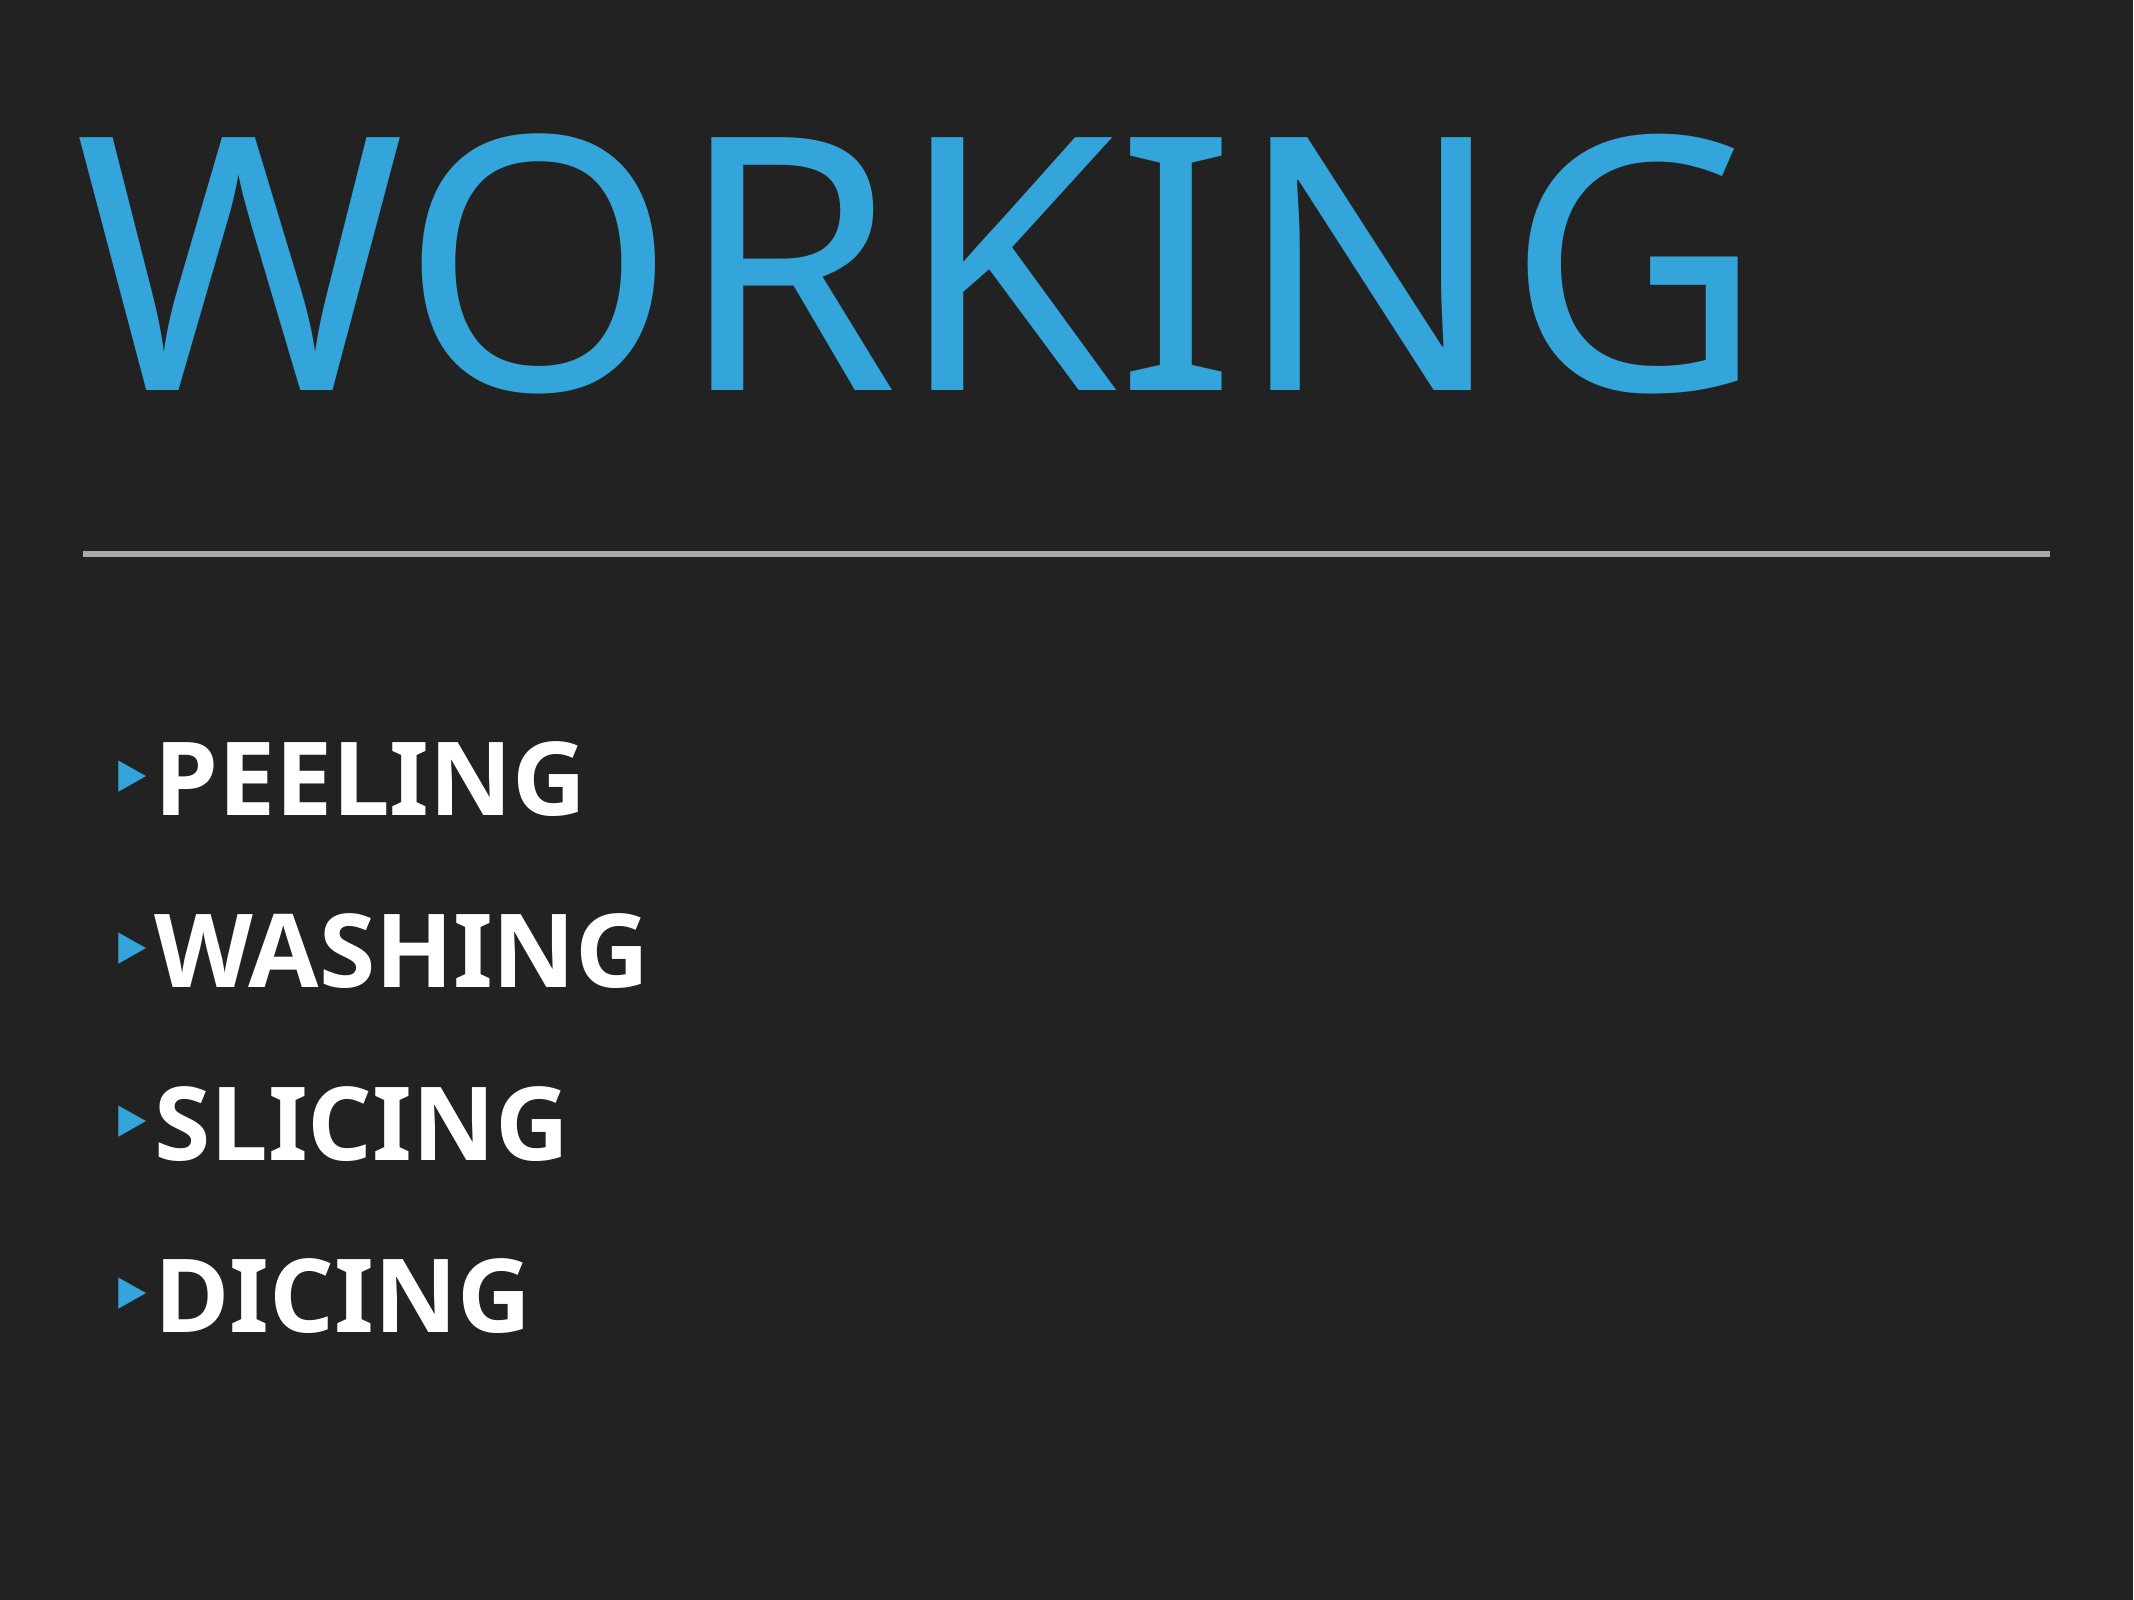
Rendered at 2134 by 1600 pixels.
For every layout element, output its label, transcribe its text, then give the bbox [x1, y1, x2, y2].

text_box PEELING WASHING SLICING DICING [102, 704, 659, 1362]
title Working [66, 109, 2068, 853]
